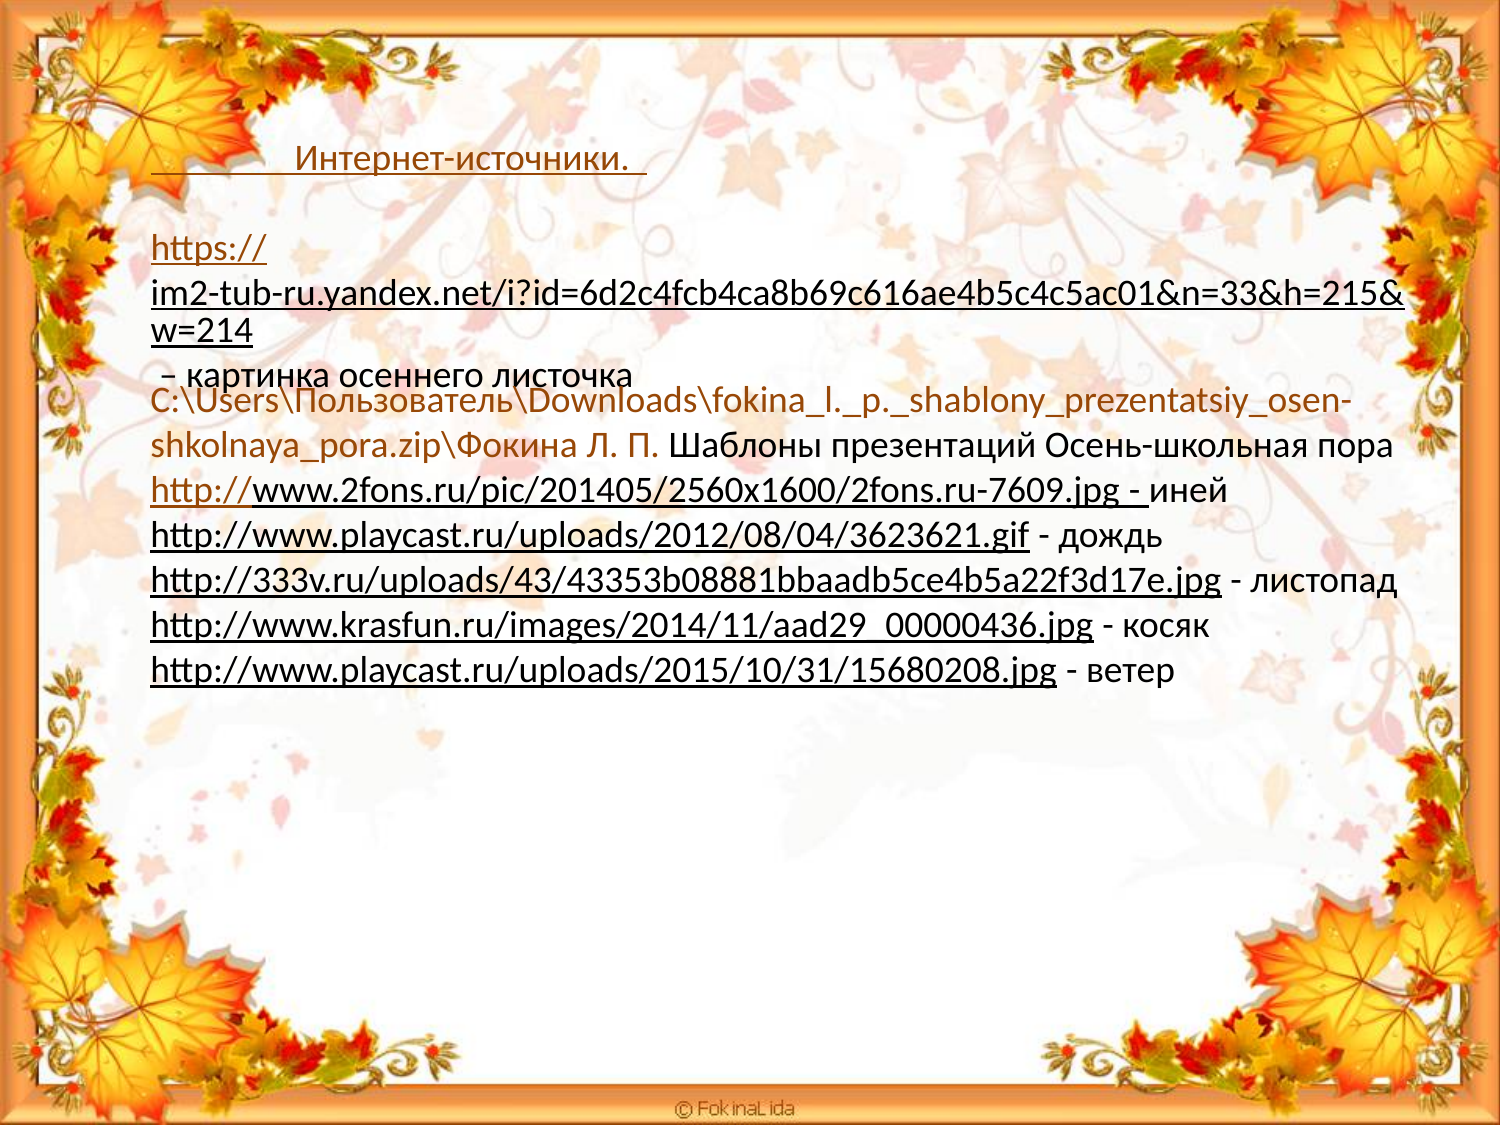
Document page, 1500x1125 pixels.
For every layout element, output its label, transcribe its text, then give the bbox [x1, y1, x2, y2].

picture [0, 0, 1500, 1125]
text_box C:\Users\Пользователь\Downloads\fokina_l._p._shablony_prezentatsiy_osen-shkolnaya_pora.zip\Фокина Л. П. Шаблоны презентаций Осень-школьная пора http://www.2fons.ru/pic/201405/2560x1600/2fons.ru-7609.jpg - иней http://www.playcast.ru/uploads/2012/08/04/3623621.gif - дождь http://333v.ru/uploads/43/43353b08881bbaadb5ce4b5a22f3d17e.jpg - листопад http://www.krasfun.ru/images/2014/11/aad29_00000436.jpg - косяк http://www.playcast.ru/uploads/2015/10/31/15680208.jpg - ветер [135, 367, 1424, 743]
text_box Интернет-источники. https://im2-tub-ru.yandex.net/i?id=6d2c4fcb4ca8b69c616ae4b5c4c5ac01&n=33&h=215&w=214 – картинка осеннего листочка [135, 125, 1436, 366]
